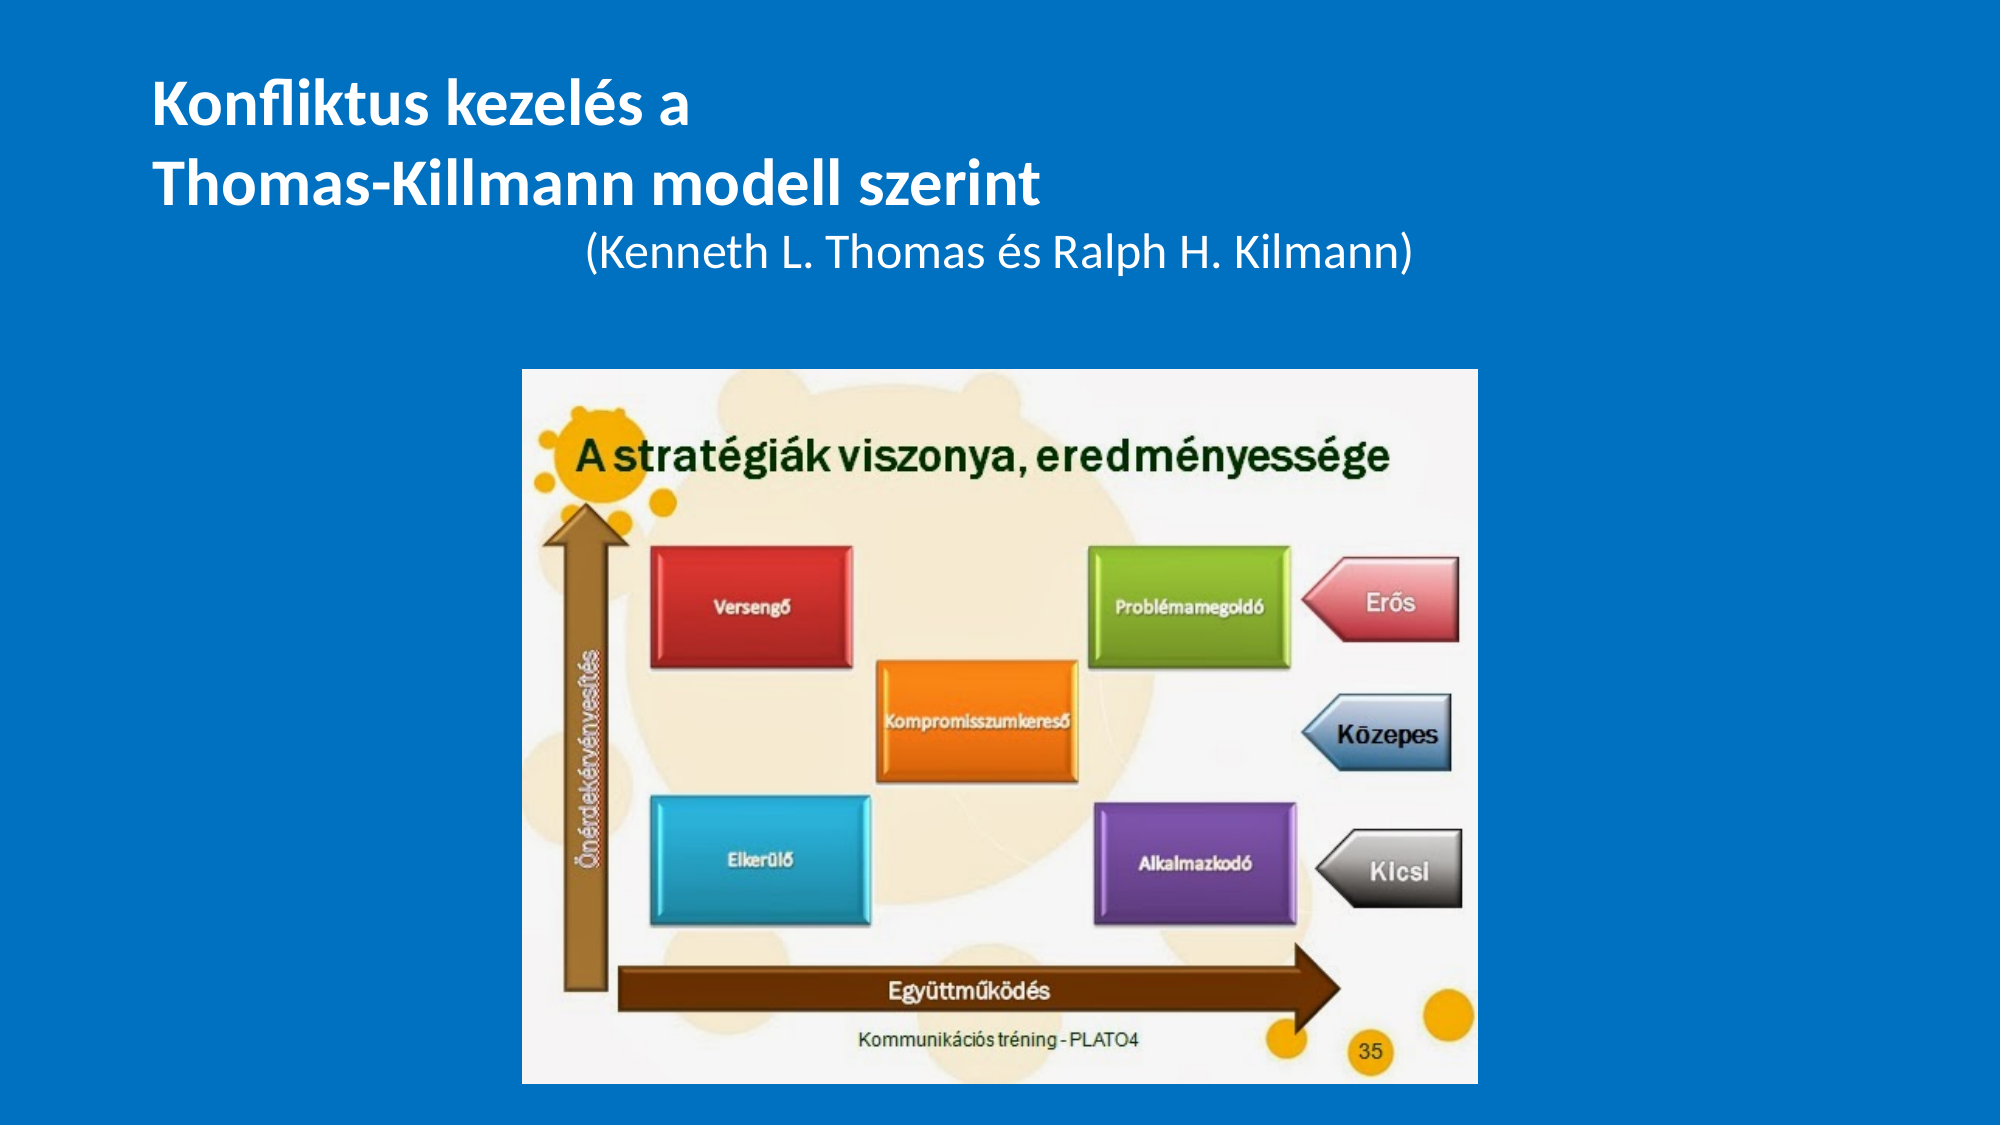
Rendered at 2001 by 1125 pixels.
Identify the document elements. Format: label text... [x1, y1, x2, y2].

title Konfliktus kezelés a Thomas-Killmann modell szerint (Kenneth L. Thomas és Ralph H. Kilmann) [137, 59, 1863, 278]
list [521, 369, 1478, 1084]
